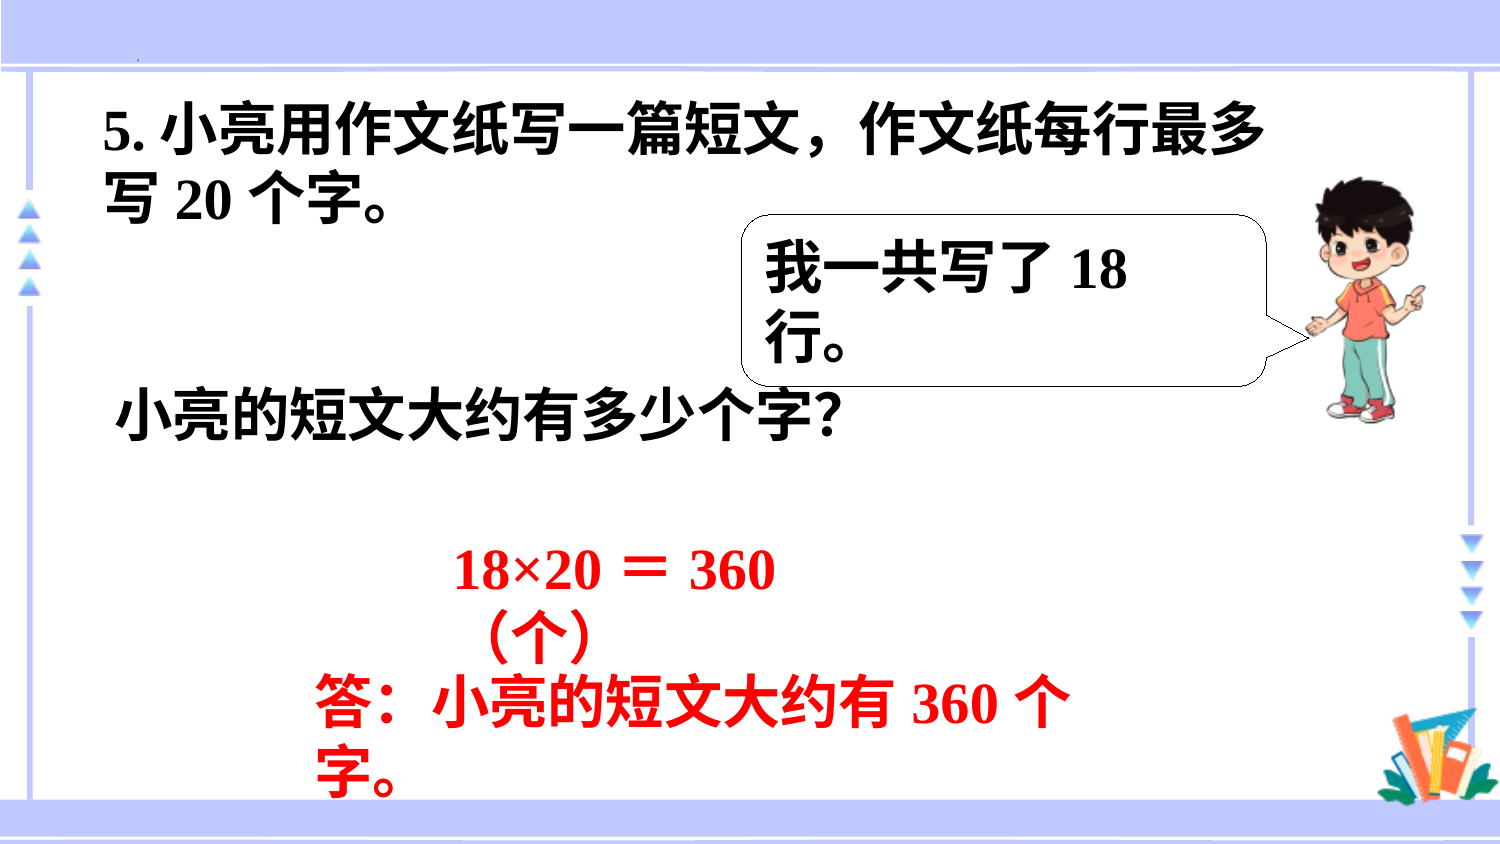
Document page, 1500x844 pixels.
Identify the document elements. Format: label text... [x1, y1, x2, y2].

text_box 5.小亮用作文纸写一篇短文，作文纸每行最多写20个字。 [87, 84, 1317, 240]
text_box 小亮的短文大约有多少个字？ [100, 370, 899, 456]
picture [1376, 527, 1500, 808]
picture [14, 71, 48, 304]
text_box 18×20＝360（个） [437, 523, 940, 657]
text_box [741, 171, 1428, 433]
text_box 答：小亮的短文大约有360个字。 [300, 657, 1196, 813]
